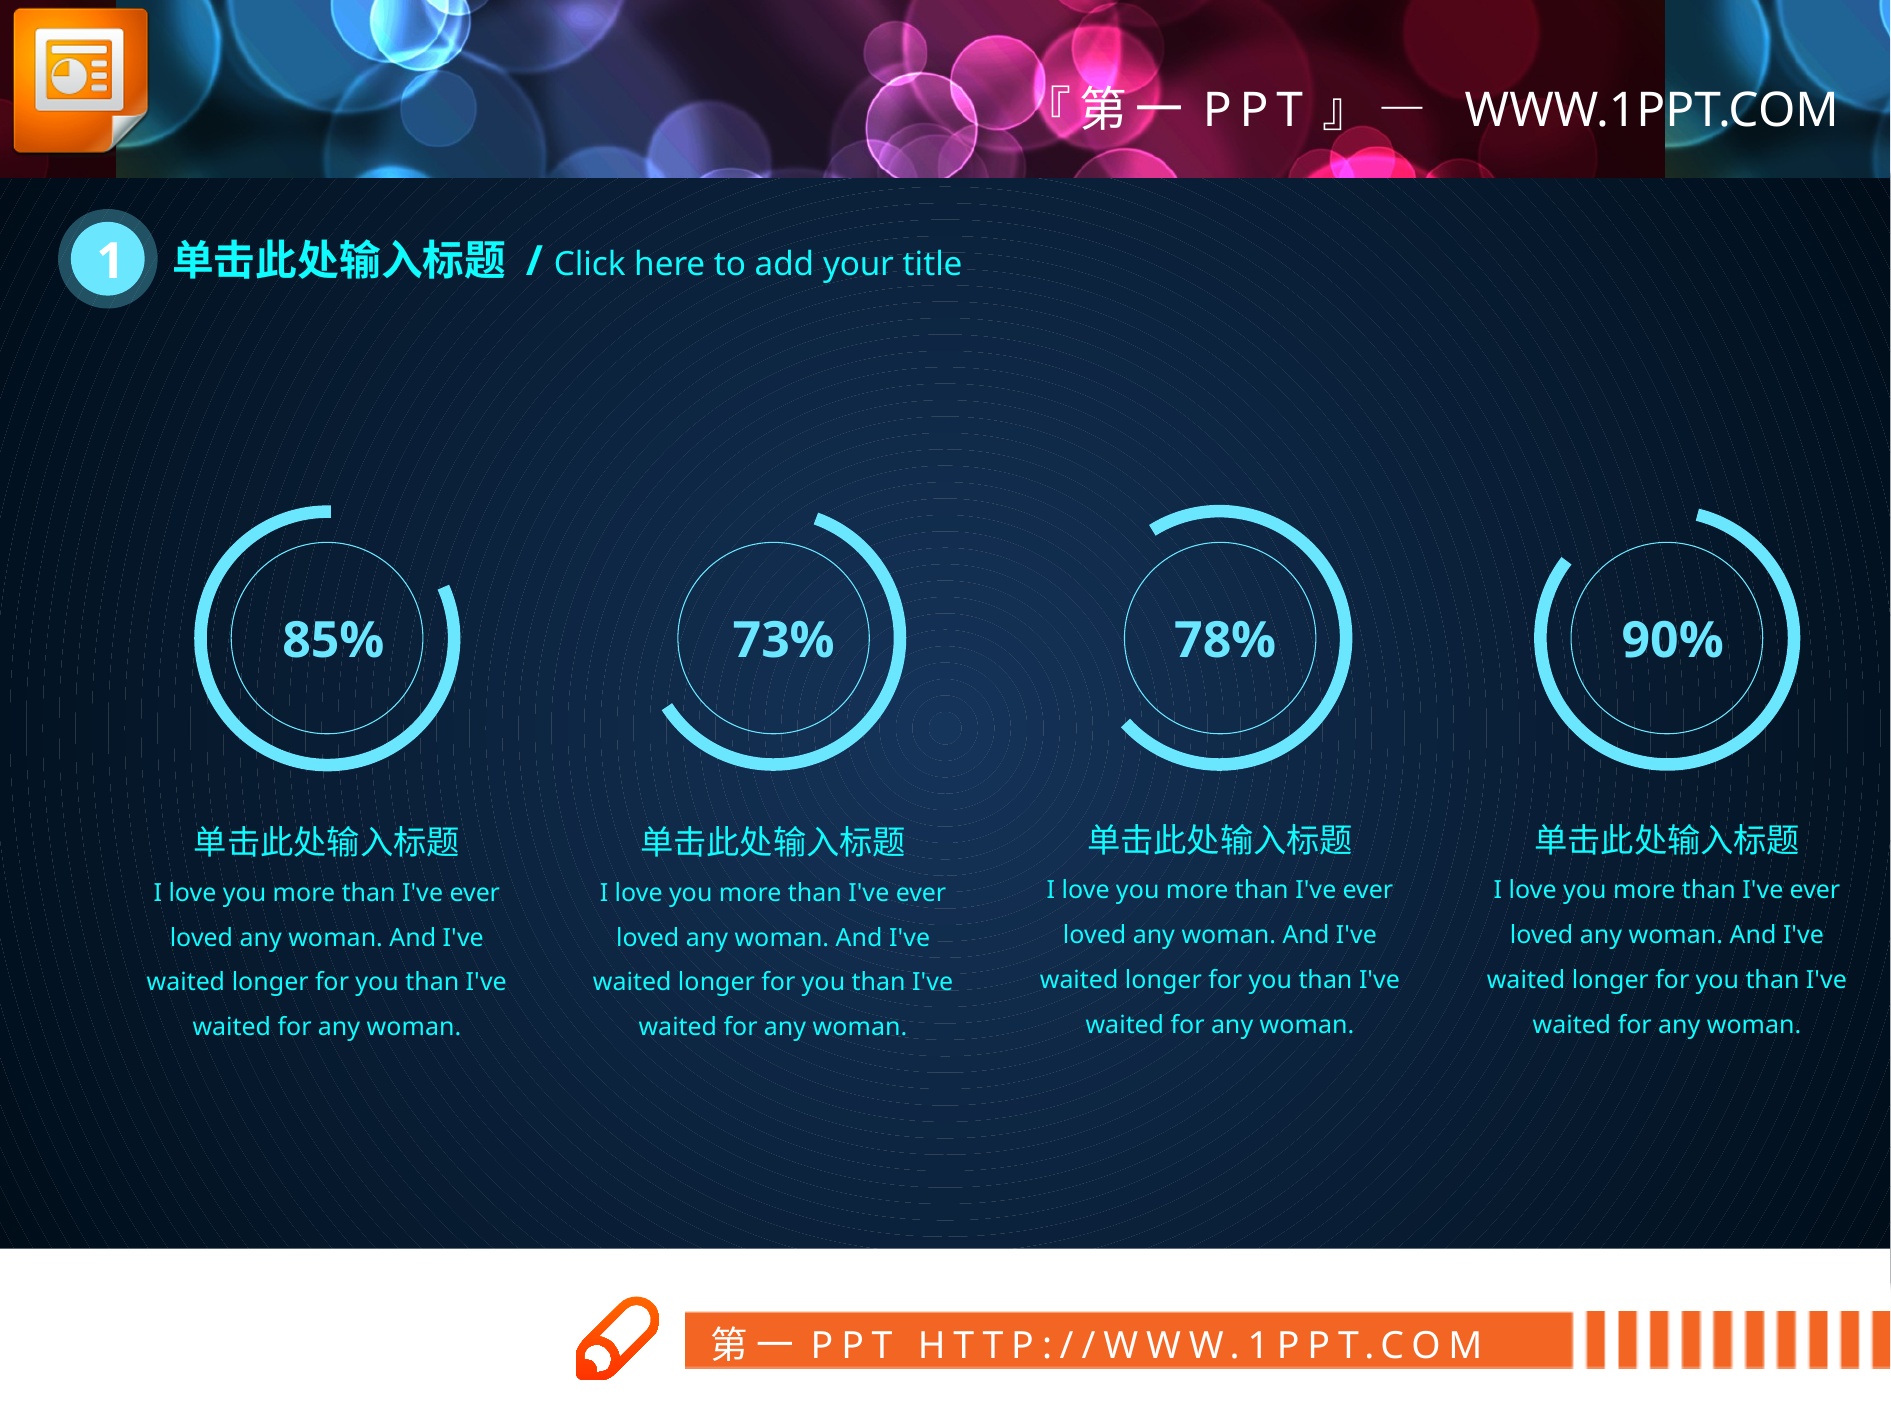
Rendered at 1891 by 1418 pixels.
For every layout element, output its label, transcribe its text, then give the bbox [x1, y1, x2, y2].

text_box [646, 510, 901, 765]
picture [685, 1311, 1891, 1369]
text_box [57, 208, 158, 309]
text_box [1092, 510, 1347, 765]
text_box 单击此处输入标题 I love you more than I've ever loved any woman. And I've waited longer for you than I've waited for any woman. [1020, 791, 1420, 1046]
text_box 单击此处输入标题 I love you more than I've ever loved any woman. And I've waited longer for you than I've waited for any woman. [1467, 791, 1867, 1046]
text_box 单击此处输入标题 I love you more than I've ever loved any woman. And I've waited longer for you than I've waited for any woman. [127, 793, 527, 1049]
picture [0, 0, 1891, 178]
text_box 单击此处输入标题 I love you more than I've ever loved any woman. And I've waited longer for you than I've waited for any woman. [573, 793, 973, 1048]
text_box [1540, 510, 1795, 765]
text_box 单击此处输入标题 / Click here to add your title [162, 226, 1017, 291]
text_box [200, 511, 455, 766]
